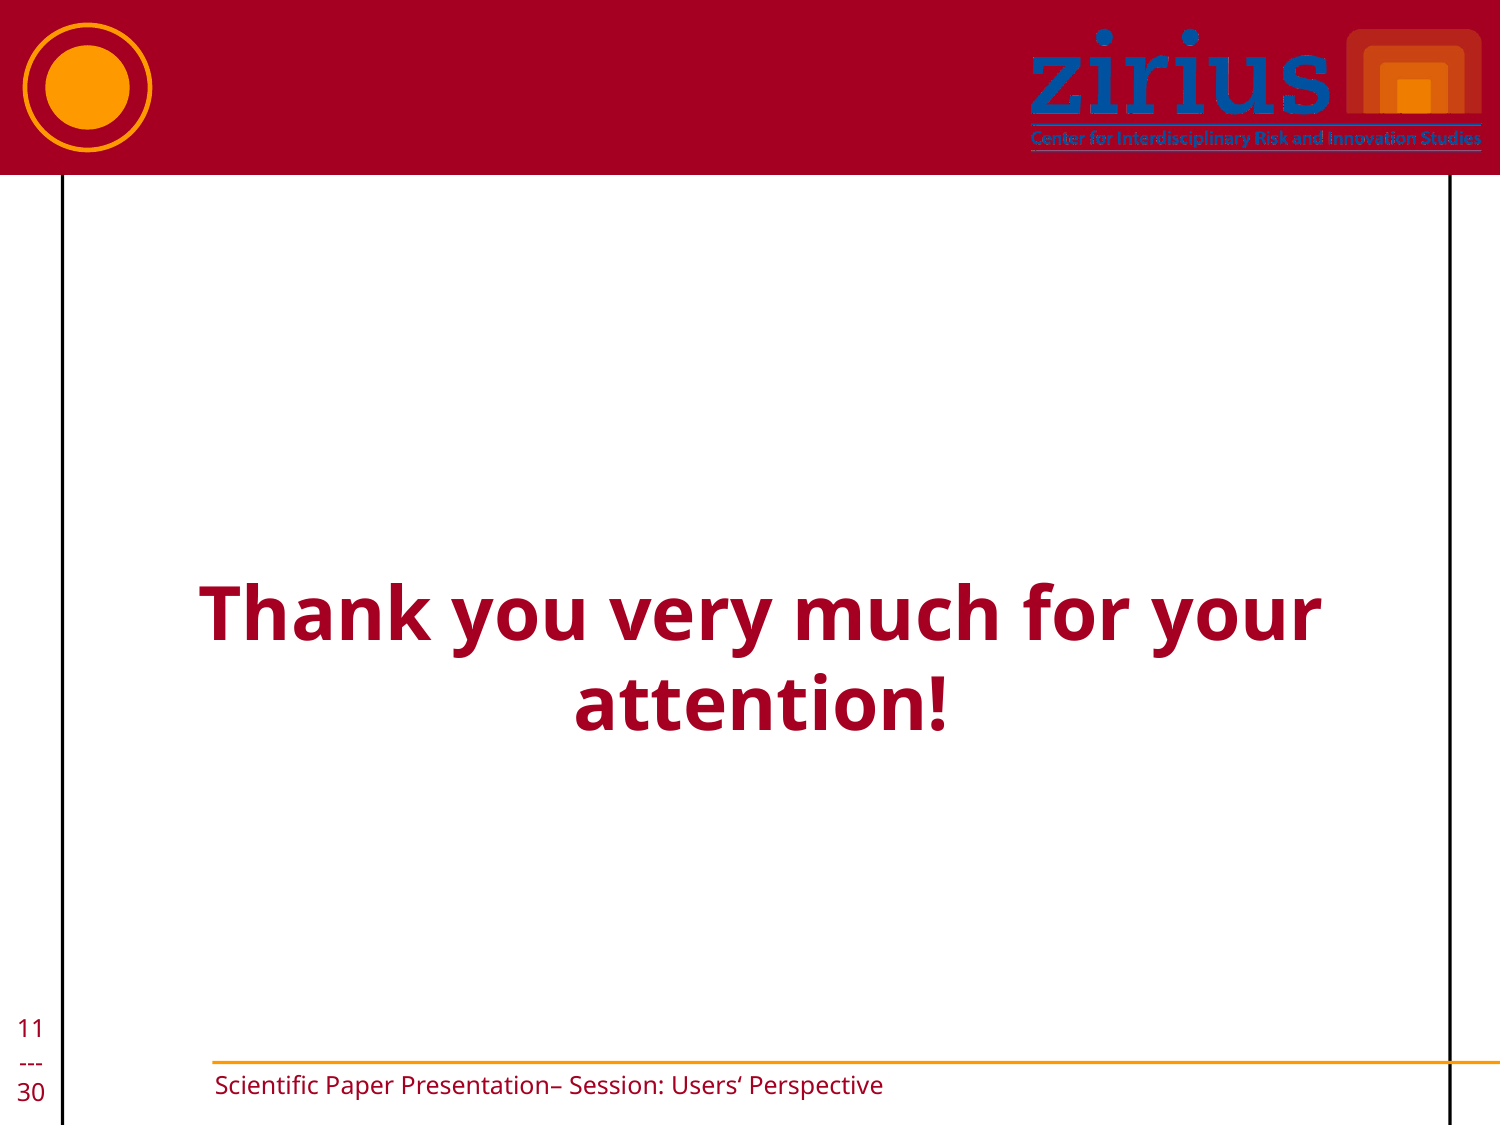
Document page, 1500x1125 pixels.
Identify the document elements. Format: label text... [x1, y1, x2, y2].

picture [1012, 15, 1500, 166]
slide_number 11 --- 30 [0, 1012, 63, 1125]
list Thank you very much for your attention! [123, 255, 1400, 1056]
